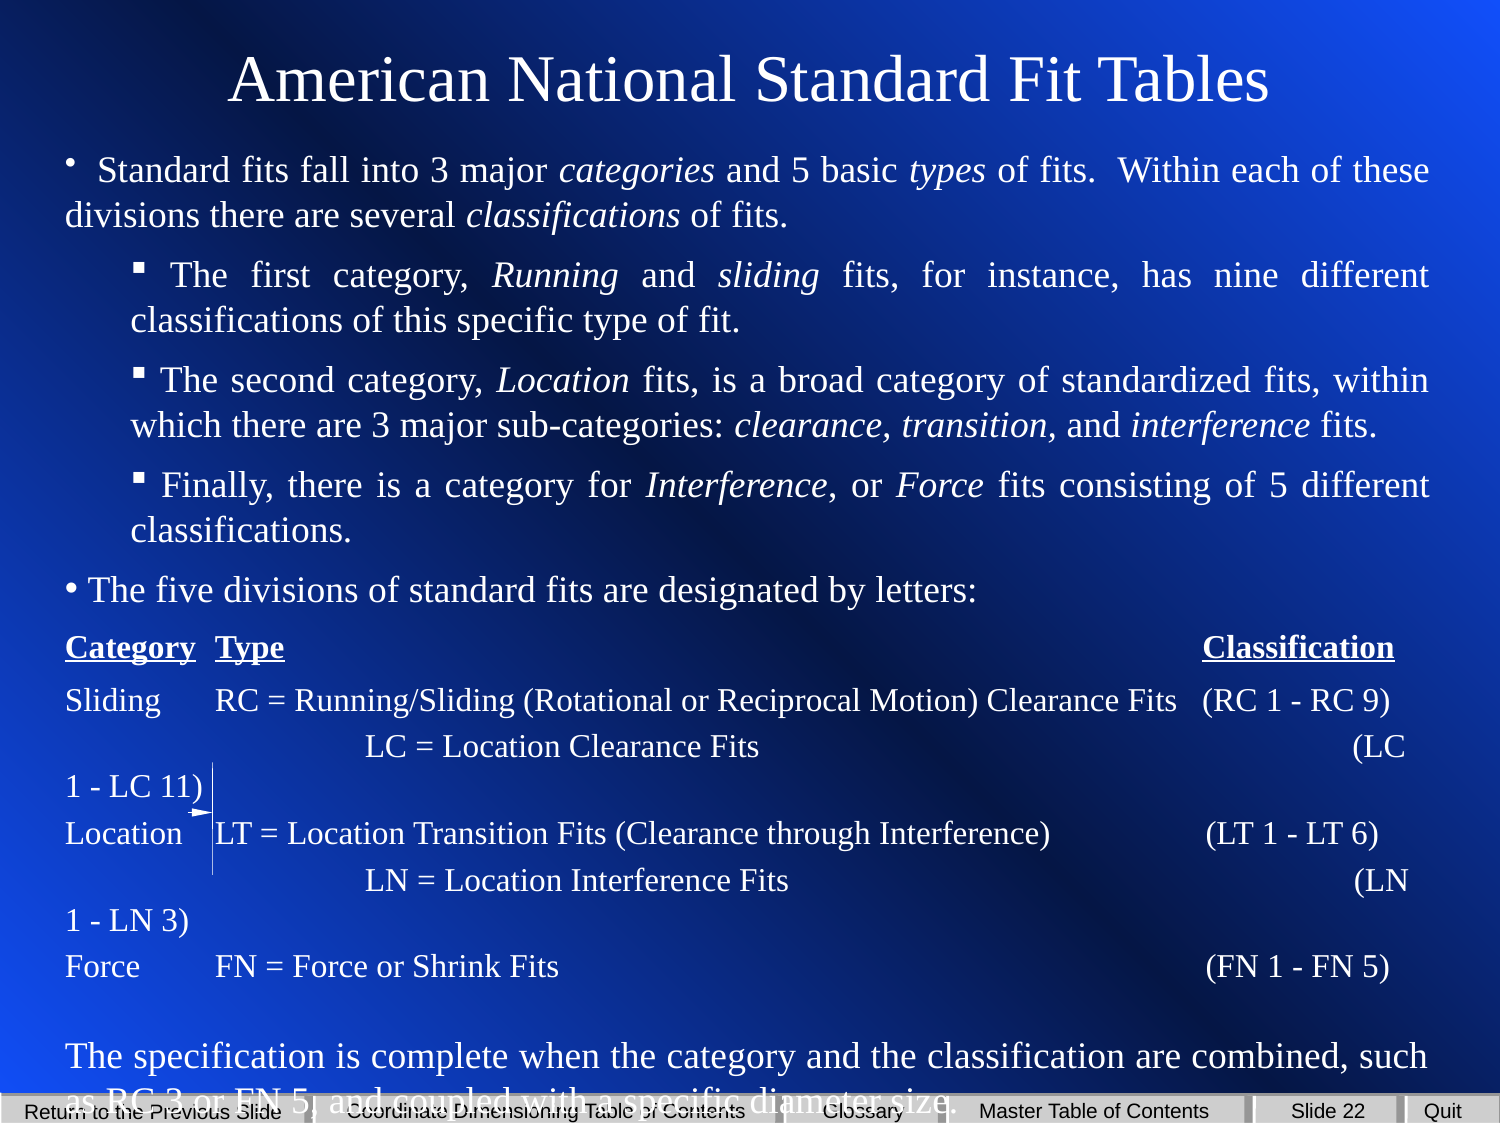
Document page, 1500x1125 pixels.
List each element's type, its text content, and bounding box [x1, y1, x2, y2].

text_box [187, 808, 213, 817]
list Standard fits fall into 3 major categories and 5 basic types of fits. Within each of these divisions there are several classifications of fits. The first category, Running and sliding fits, for instance, has nine different classifications of this specific type of fit. The second category, Location fits, is a broad category of standardized fits, within which there are 3 major sub-categories: clearance, transition, and interference fits. Finally, there is a category for Interference, or Force fits consisting of 5 different classifications. The five divisions of standard fits are designated by letters: Category Type Classification Sliding RC = Running/Sliding (Rotational or Reciprocal Motion) Clearance Fits (RC 1 - RC 9) LC = Location Clearance Fits (LC 1 - LC 11) Location LT = Location Transition Fits (Clearance through Interference) (LT 1 - LT 6) LN = Location Interference Fits (LN 1 - LN 3) Force FN = Force or Shrink Fits (FN 1 - FN 5) The specification is complete when the category and the classification are combined, such as RC 3 or FN 5, and coupled with a specific diameter size. [49, 136, 1446, 951]
title American National Standard Fit Tables [111, 36, 1388, 113]
